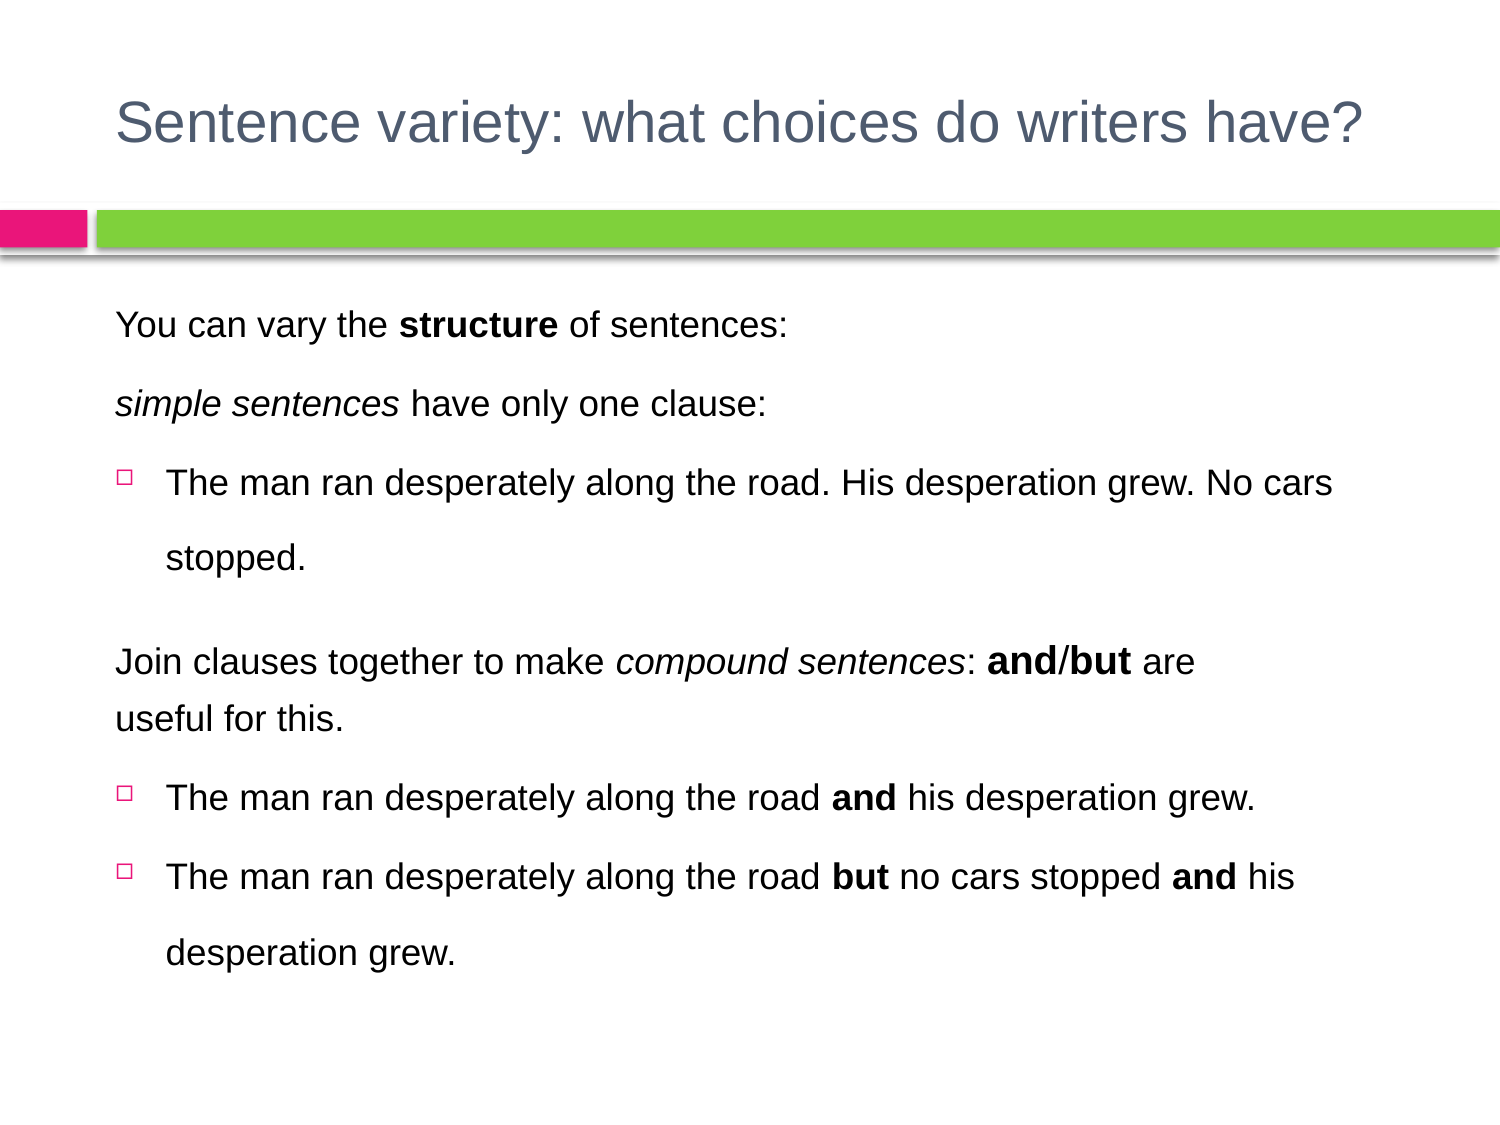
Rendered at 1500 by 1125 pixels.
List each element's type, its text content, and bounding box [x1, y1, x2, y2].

title Sentence variety: what choices do writers have? [100, 37, 1438, 200]
list You can vary the structure of sentences: simple sentences have only one clause: The man ran desperately along the road. His desperation grew. No cars stopped. Join clauses together to make compound sentences: and/but are useful for this. The man ran desperately along the road and his desperation grew. The man ran desperately along the road but no cars stopped and his desperation grew. [100, 262, 1471, 1000]
